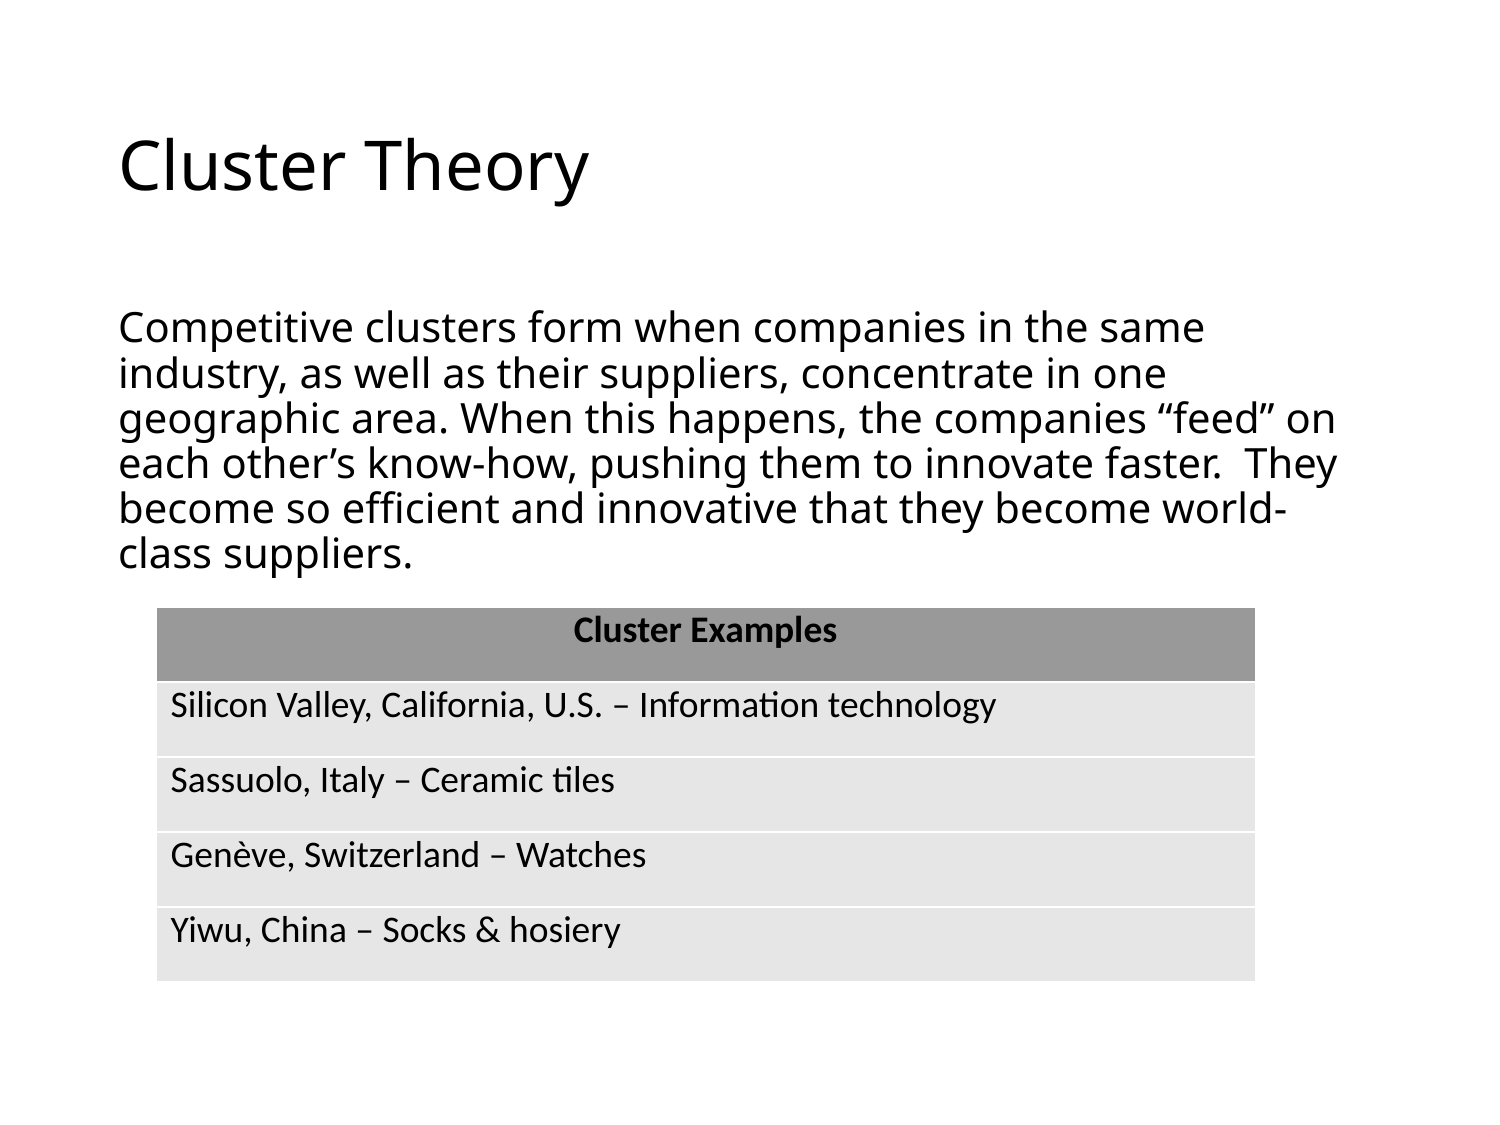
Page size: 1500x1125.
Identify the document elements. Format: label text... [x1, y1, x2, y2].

table_cell Silicon Valley, California, U.S. – Information technology [157, 683, 1255, 756]
table_cell Genève, Switzerland – Watches [157, 833, 1255, 906]
table_cell Sassuolo, Italy – Ceramic tiles [157, 758, 1255, 831]
list Competitive clusters form when companies in the same industry, as well as their suppliers, concentrate in one geographic area. When this happens, the companies “feed” on each other’s know-how, pushing them to innovate faster. They become so efficient and innovative that they become world-class suppliers. [103, 299, 1397, 1014]
table_header Cluster Examples [157, 608, 1255, 681]
title Cluster Theory [103, 59, 1397, 278]
table_cell Yiwu, China – Socks & hosiery [157, 908, 1255, 981]
